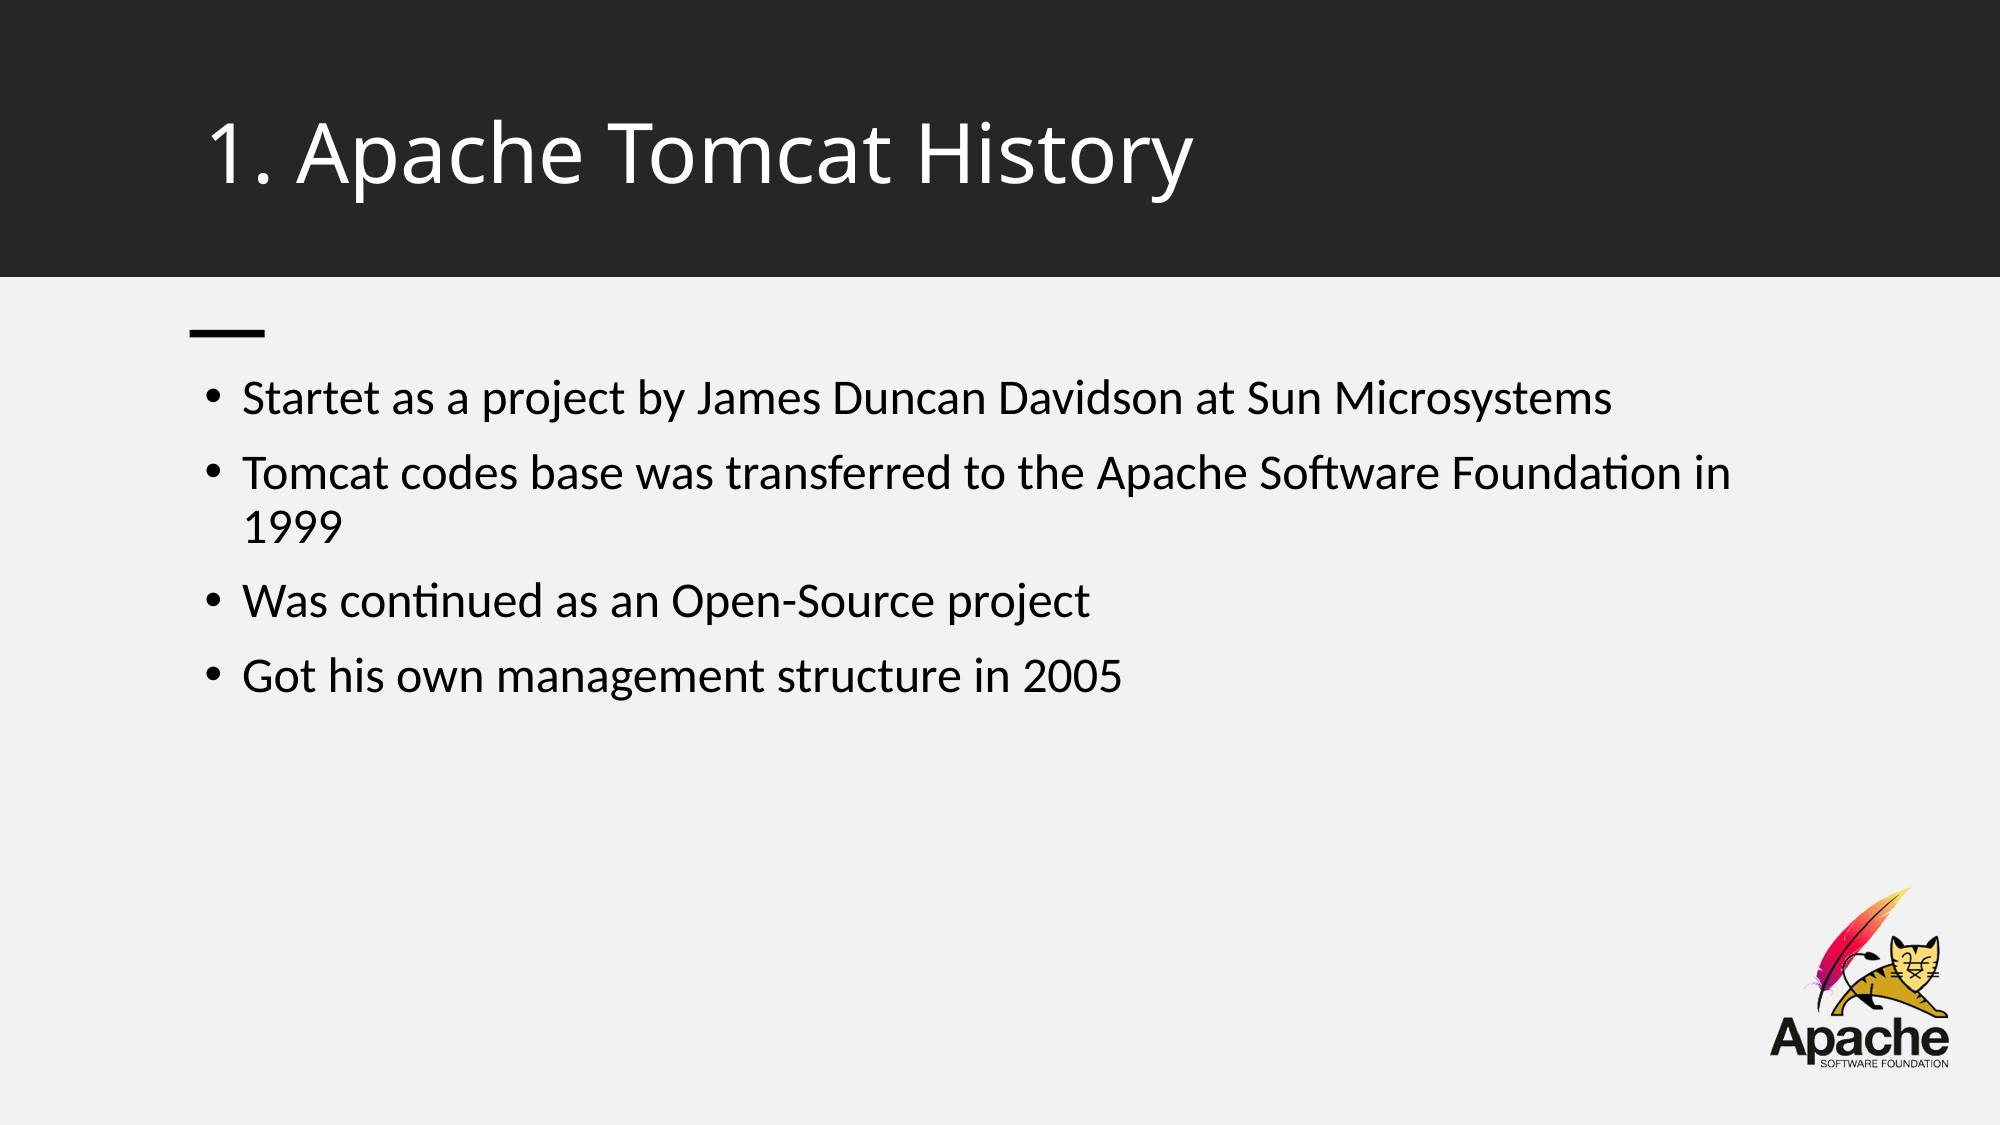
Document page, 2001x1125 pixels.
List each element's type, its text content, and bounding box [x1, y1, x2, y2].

title 1. Apache Tomcat History [189, 104, 1812, 253]
text_box [0, 0, 2000, 276]
list Startet as a project by James Duncan Davidson at Sun Microsystems Tomcat codes base was transferred to the Apache Software Foundation in 1999 Was continued as an Open-Source project Got his own management structure in 2005 [189, 363, 1811, 1014]
text_box [0, 276, 2000, 1125]
text_box [189, 329, 266, 338]
picture [1735, 861, 1987, 1113]
